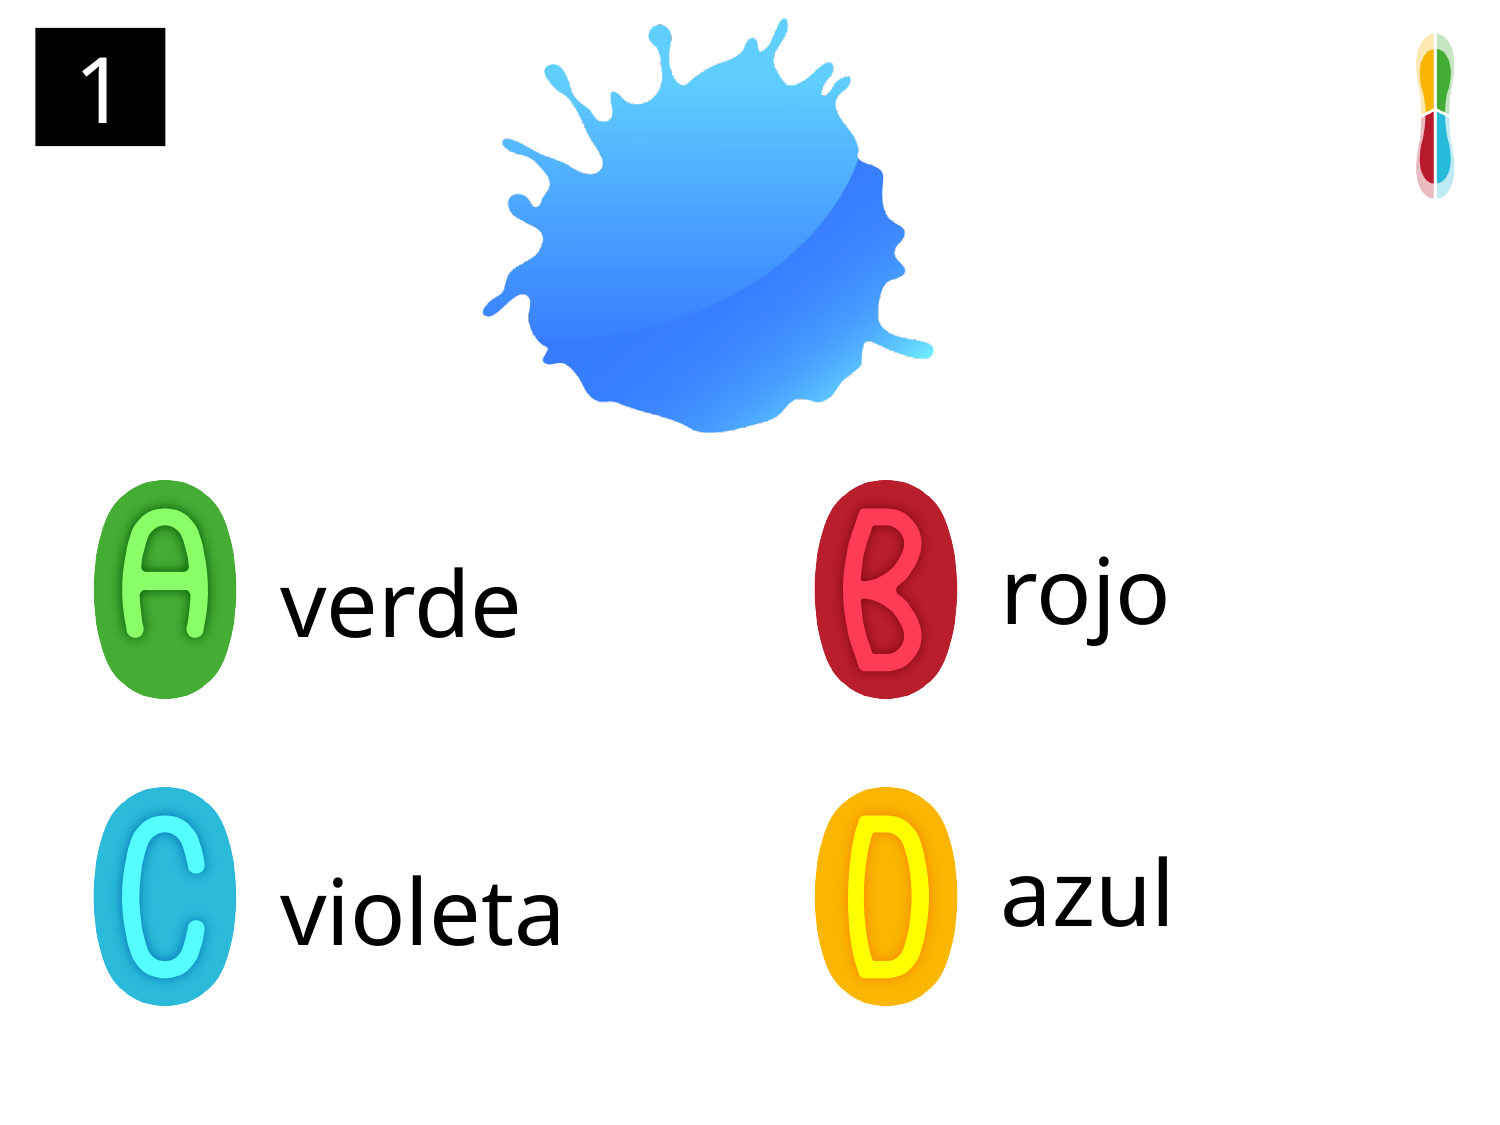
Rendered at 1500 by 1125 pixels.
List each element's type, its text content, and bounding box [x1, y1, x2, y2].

text_box azul [991, 827, 1477, 952]
text_box violeta [270, 846, 756, 971]
picture [64, 745, 266, 1048]
picture [785, 745, 987, 1048]
title 1 [35, 27, 166, 147]
text_box rojo [991, 526, 1477, 651]
picture [64, 438, 266, 740]
picture [1375, 27, 1495, 206]
text_box verde [270, 538, 756, 664]
picture [466, 0, 987, 740]
